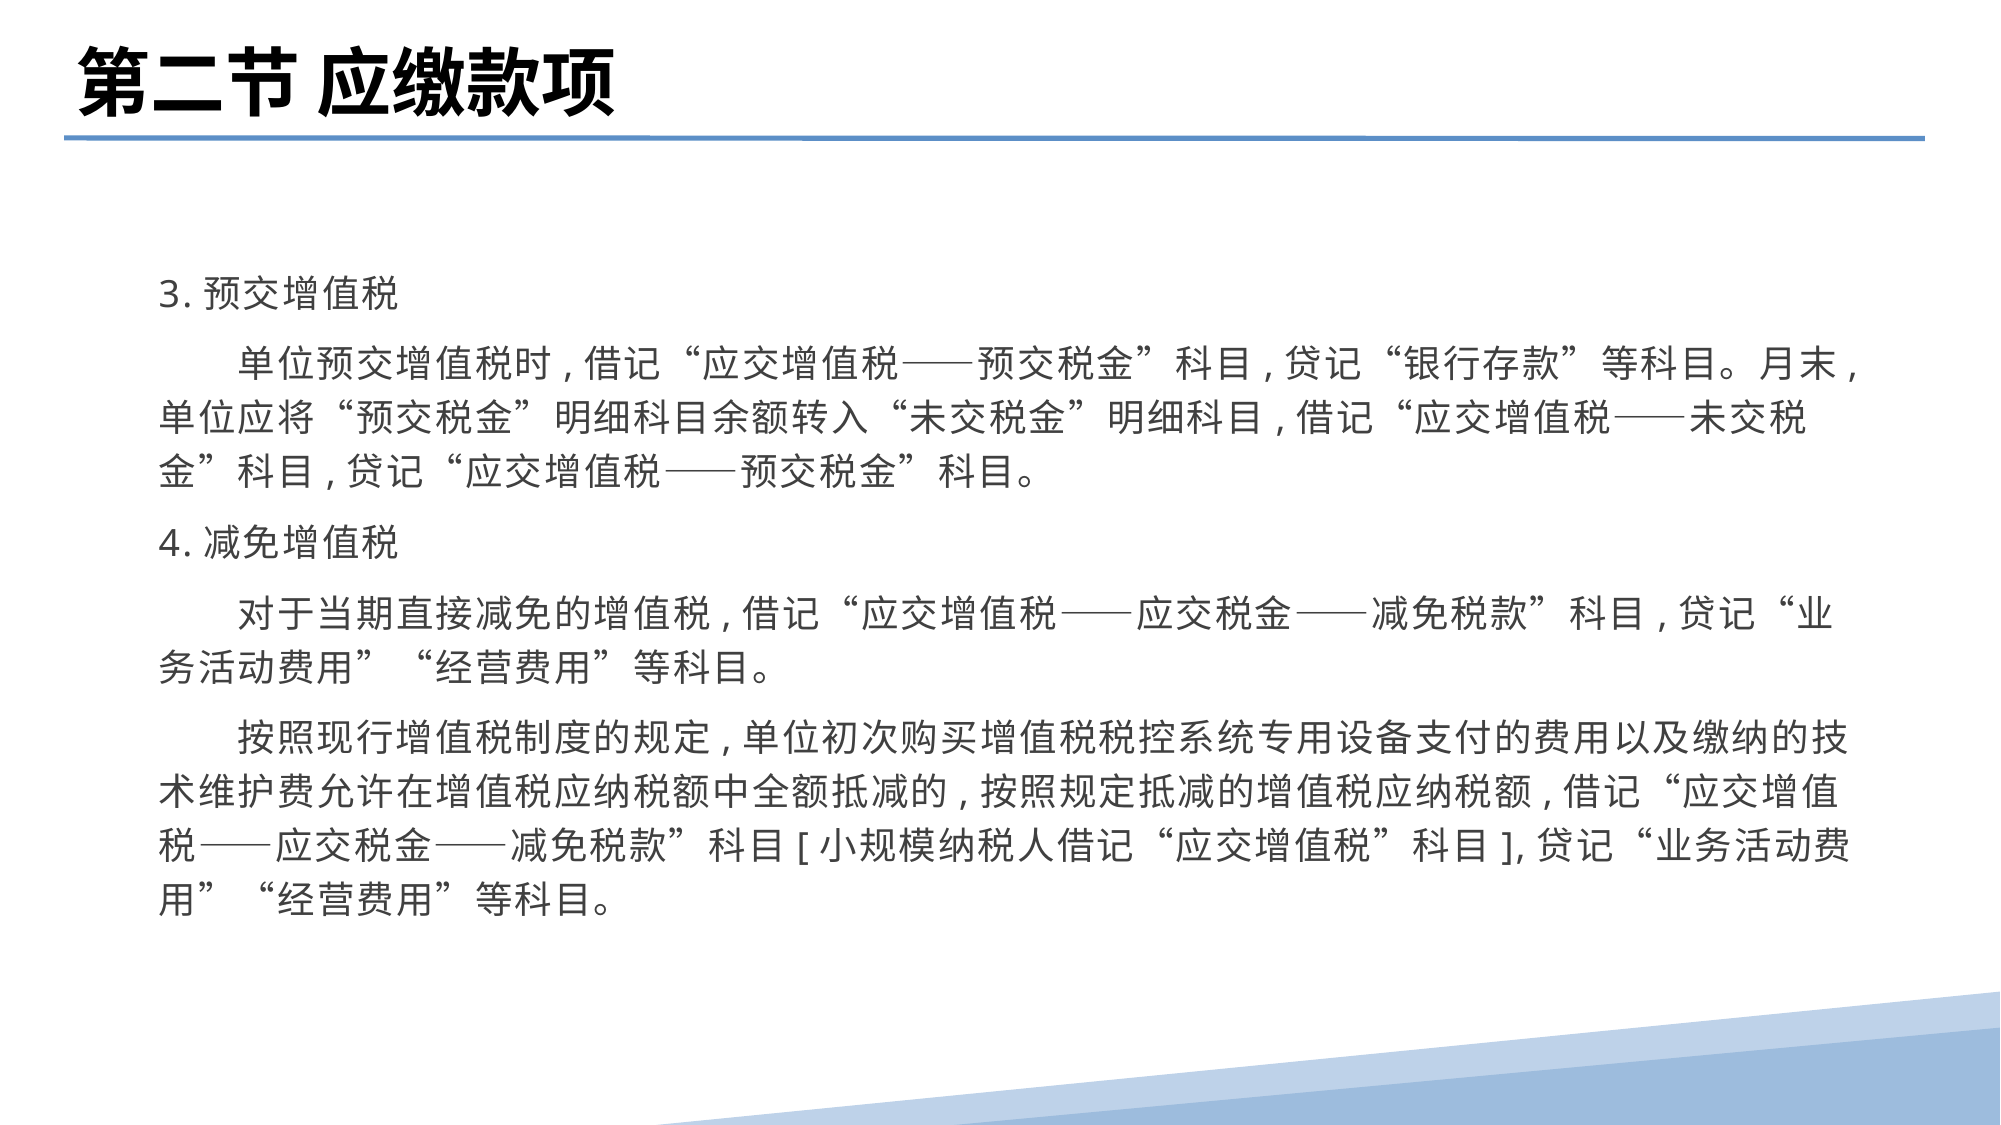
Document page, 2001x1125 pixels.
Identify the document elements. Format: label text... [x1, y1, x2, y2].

text_box 3.预交增值税 单位预交增值税时,借记“应交增值税——预交税金”科目,贷记“银行存款”等科目。月末,单位应将“预交税金”明细科目余额转入“未交税金”明细科目,借记“应交增值税——未交税金”科目,贷记“应交增值税——预交税金”科目。 4.减免增值税 对于当期直接减免的增值税,借记“应交增值税——应交税金——减免税款”科目,贷记“业务活动费用”“经营费用”等科目。 按照现行增值税制度的规定,单位初次购买增值税税控系统专用设备支付的费用以及缴纳的技术维护费允许在增值税应纳税额中全额抵减的,按照规定抵减的增值税应纳税额,借记“应交增值税——应交税金——减免税款”科目[小规模纳税人借记“应交增值税”科目],贷记“业务活动费用”“经营费用”等科目。 [148, 190, 1878, 992]
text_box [656, 991, 2000, 1125]
text_box 第二节 应缴款项 [75, 24, 1925, 125]
